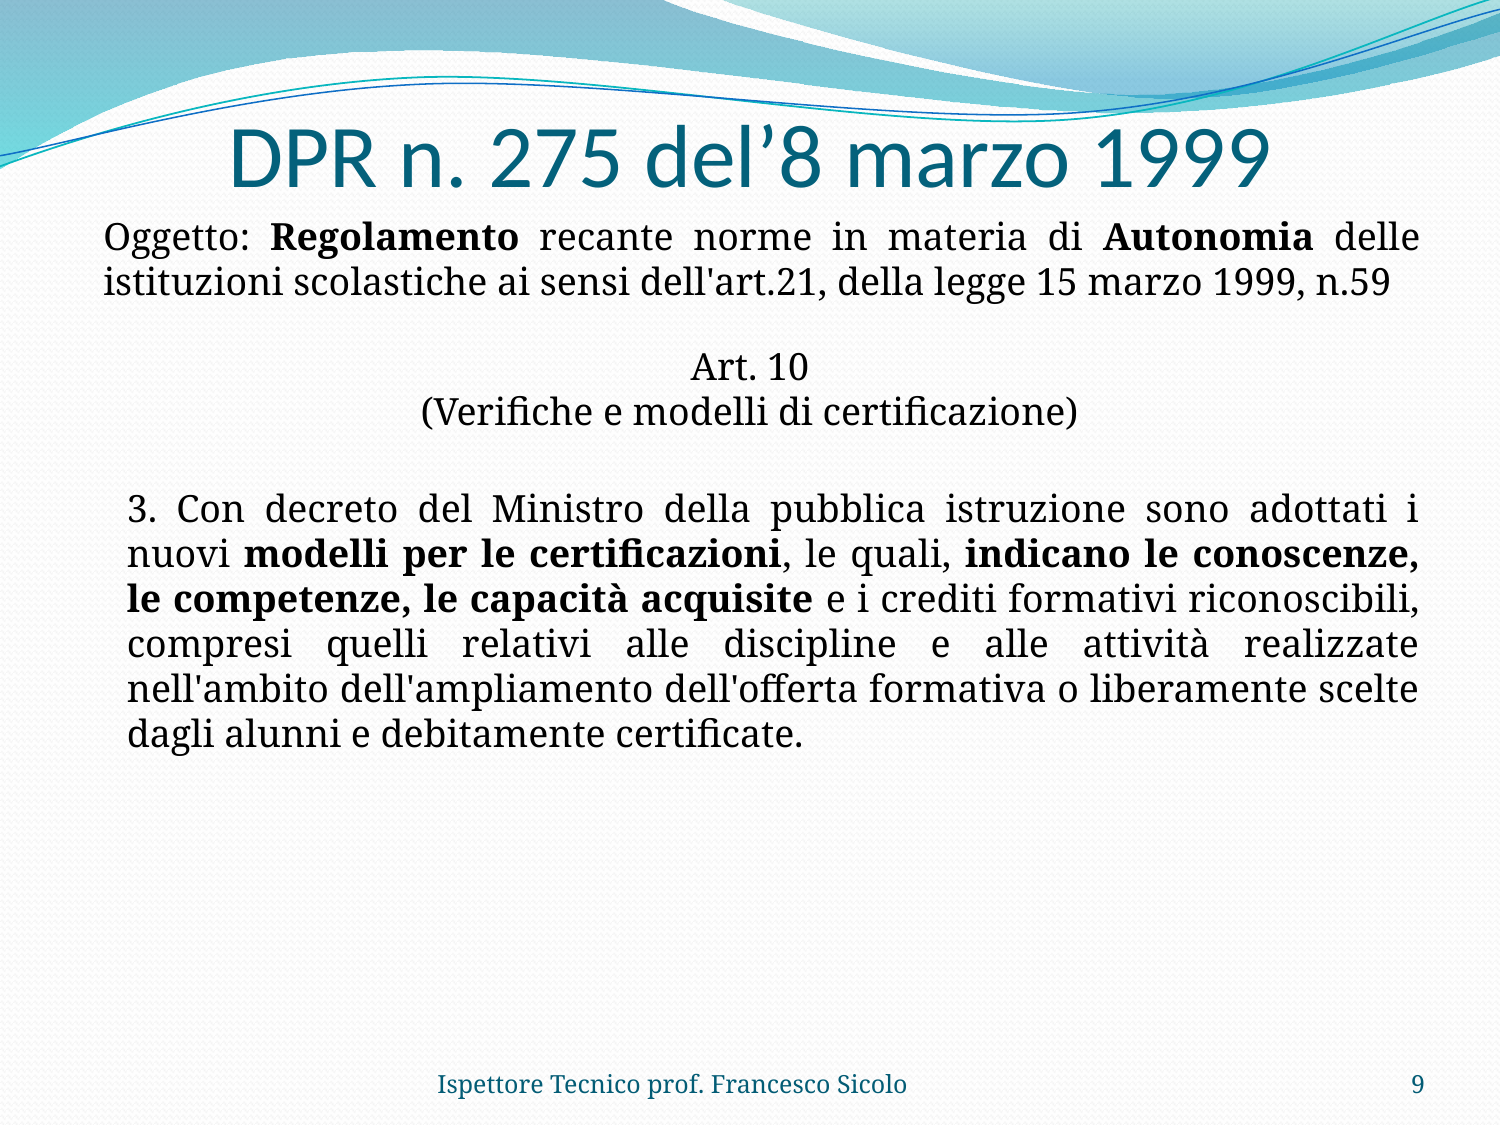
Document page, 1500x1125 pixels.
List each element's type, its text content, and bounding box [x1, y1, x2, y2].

footer Ispettore Tecnico prof. Francesco Sicolo [437, 1042, 988, 1103]
text_box 3. Con decreto del Ministro della pubblica istruzione sono adottati i nuovi modelli per le certificazioni, le quali, indicano le conoscenze, le competenze, le capacità acquisite e i crediti formativi riconoscibili, compresi quelli relativi alle discipline e alle attività realizzate nell'ambito dell'ampliamento dell'offerta formativa o liberamente scelte dagli alunni e debitamente certificate. [112, 477, 1435, 763]
title DPR n. 275 del’8 marzo 1999 [75, 90, 1425, 206]
slide_number 9 [1299, 1042, 1425, 1103]
text_box Oggetto: Regolamento recante norme in materia di Autonomia delle istituzioni scolastiche ai sensi dell'art.21, della legge 15 marzo 1999, n.59 [88, 205, 1436, 311]
text_box Art. 10 (Verifiche e modelli di certificazione) [374, 335, 1125, 441]
